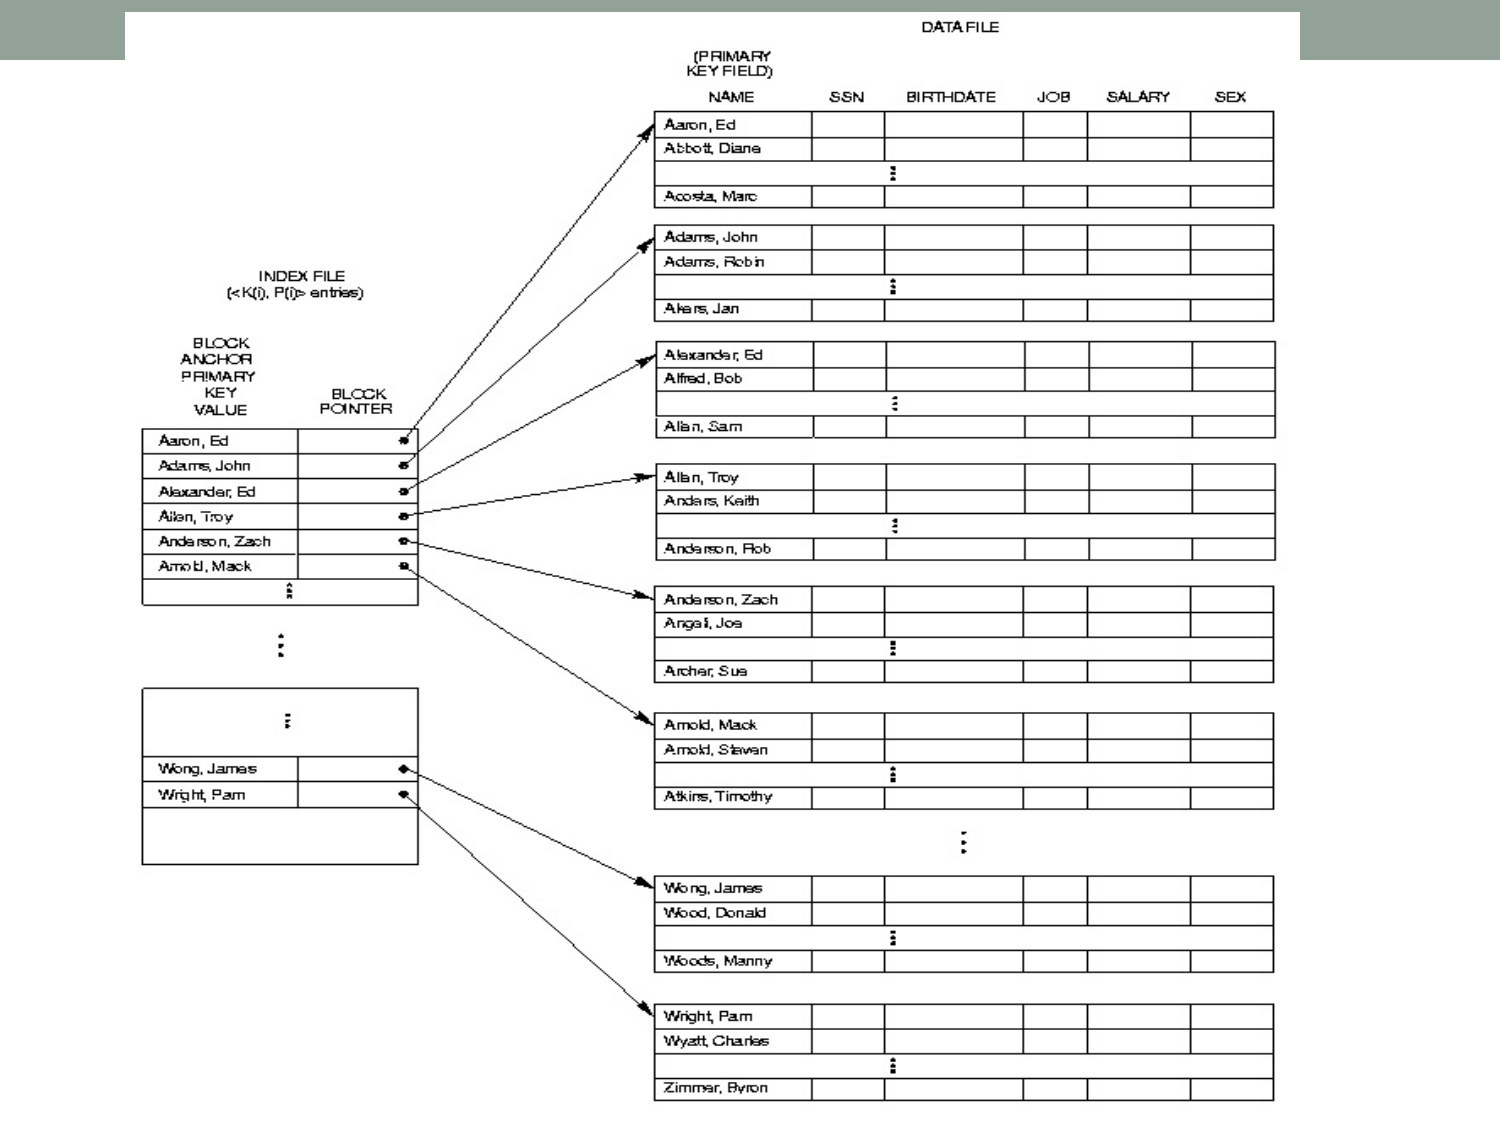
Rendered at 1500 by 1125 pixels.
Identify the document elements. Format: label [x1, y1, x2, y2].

picture [124, 12, 1301, 1113]
